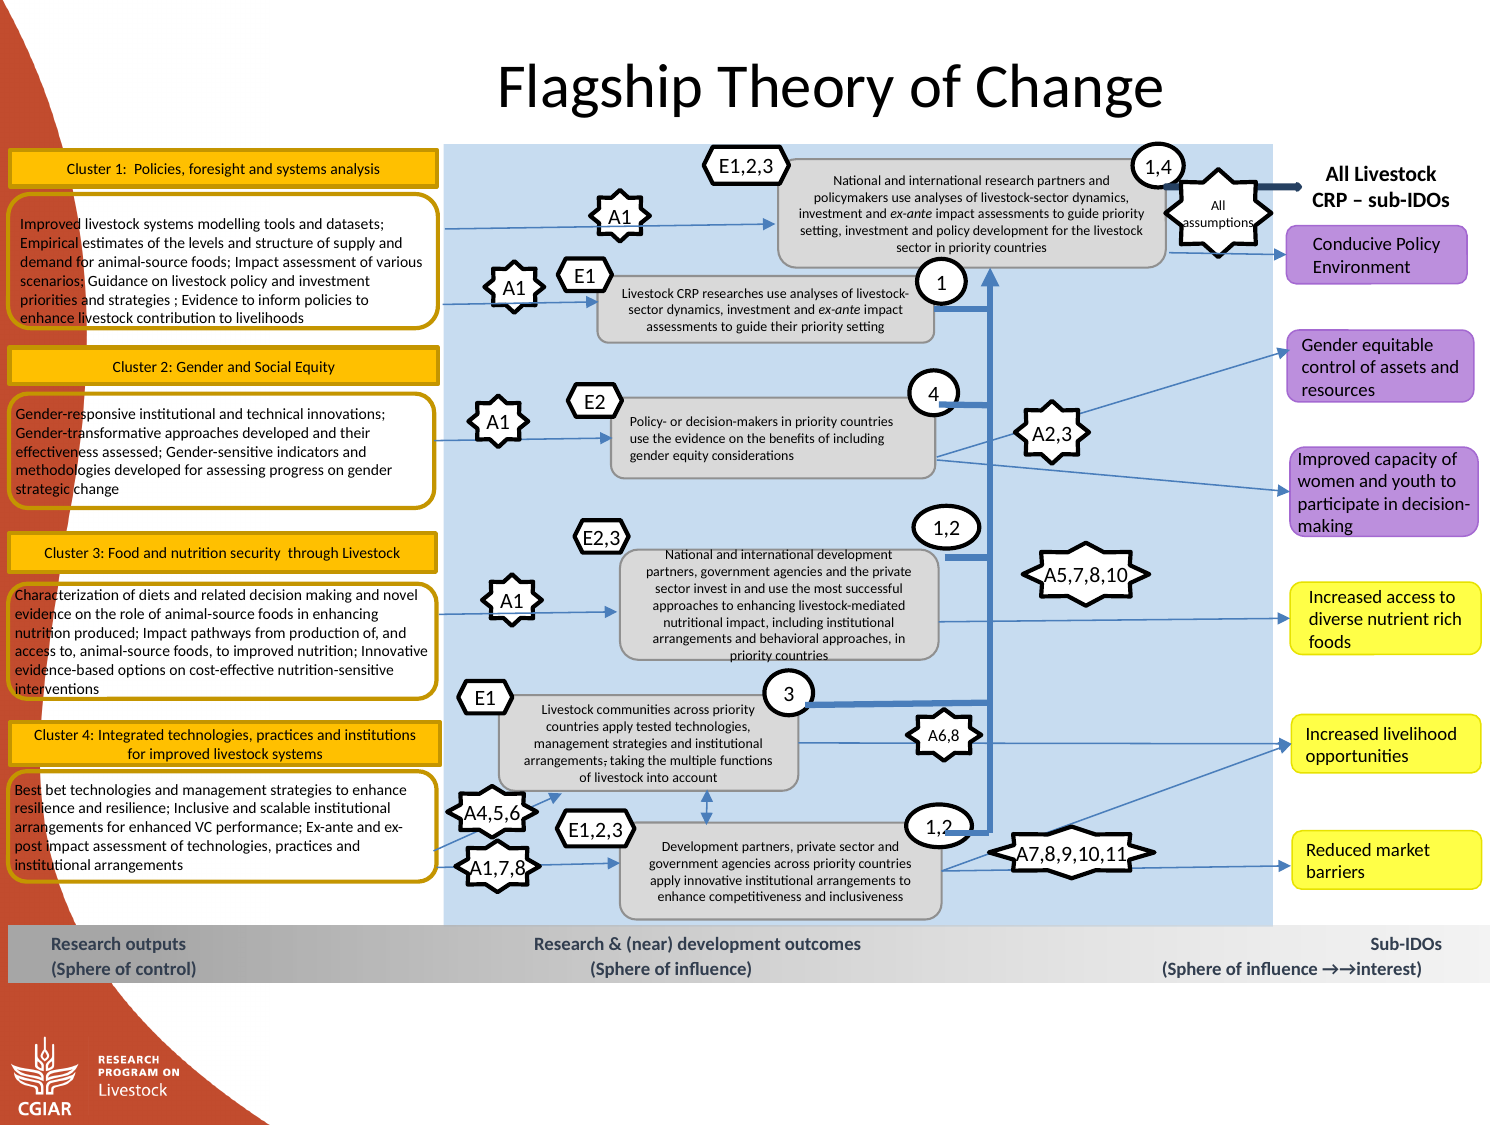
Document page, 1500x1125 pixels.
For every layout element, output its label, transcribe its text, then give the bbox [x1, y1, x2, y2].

table_cell [950, 833, 991, 838]
picture [0, 0, 270, 1125]
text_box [804, 702, 991, 706]
text_box Research outputs Research & (near) development outcomes Sub-IDOs (Sphere of control) (Sphere of influence) (Sphere of influence →→interest) [8, 925, 1490, 983]
list Flagship Theory of Change [212, 37, 1450, 142]
table_cell [441, 305, 599, 311]
table_cell [938, 310, 989, 321]
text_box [444, 223, 776, 230]
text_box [7, 143, 1482, 927]
table_cell [1168, 255, 1287, 261]
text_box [438, 611, 618, 615]
table_cell [803, 706, 989, 715]
table_cell [703, 794, 709, 828]
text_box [442, 301, 599, 305]
table_cell [437, 615, 617, 621]
table_cell [939, 406, 989, 417]
table_cell [950, 558, 989, 567]
